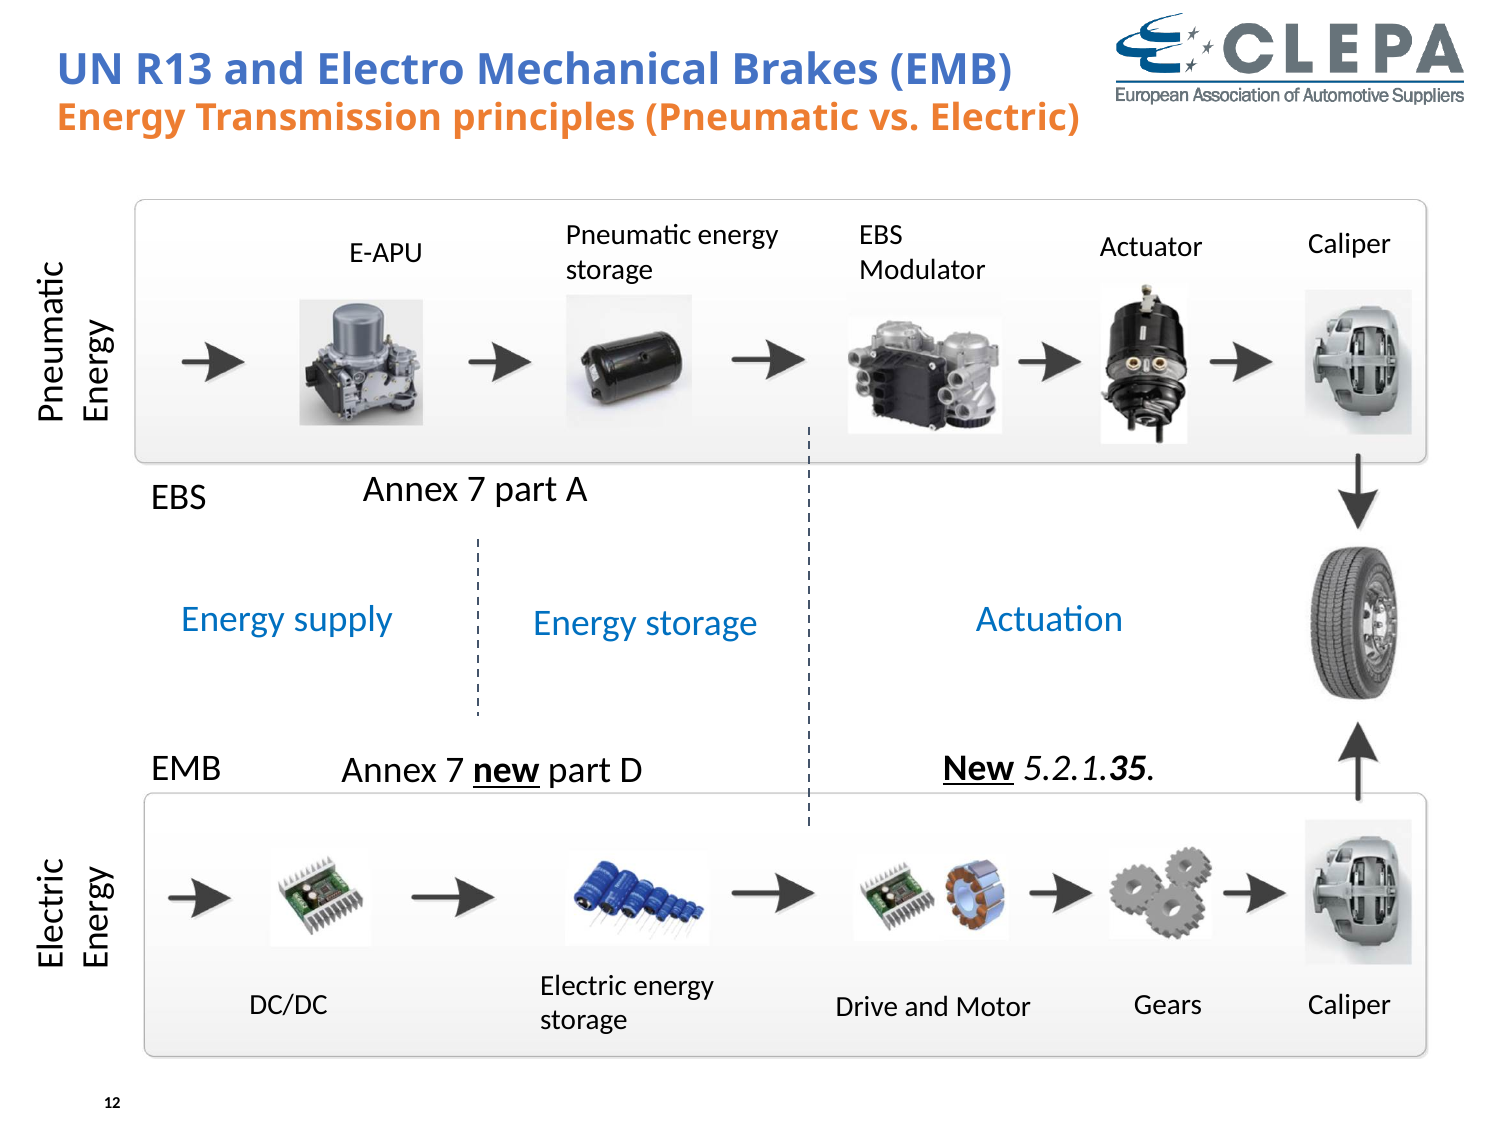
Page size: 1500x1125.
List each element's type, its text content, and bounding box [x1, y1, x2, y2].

picture [111, 174, 1445, 1071]
text_box UN R13 and Electro Mechanical Brakes (EMB) Energy Transmission principles (Pneumatic vs. Electric) [41, 19, 1199, 161]
text_box Pneumatic Energy [17, 246, 111, 438]
picture [1116, 13, 1464, 105]
text_box Electric Energy [17, 844, 111, 985]
text_box 12 [76, 1087, 136, 1118]
